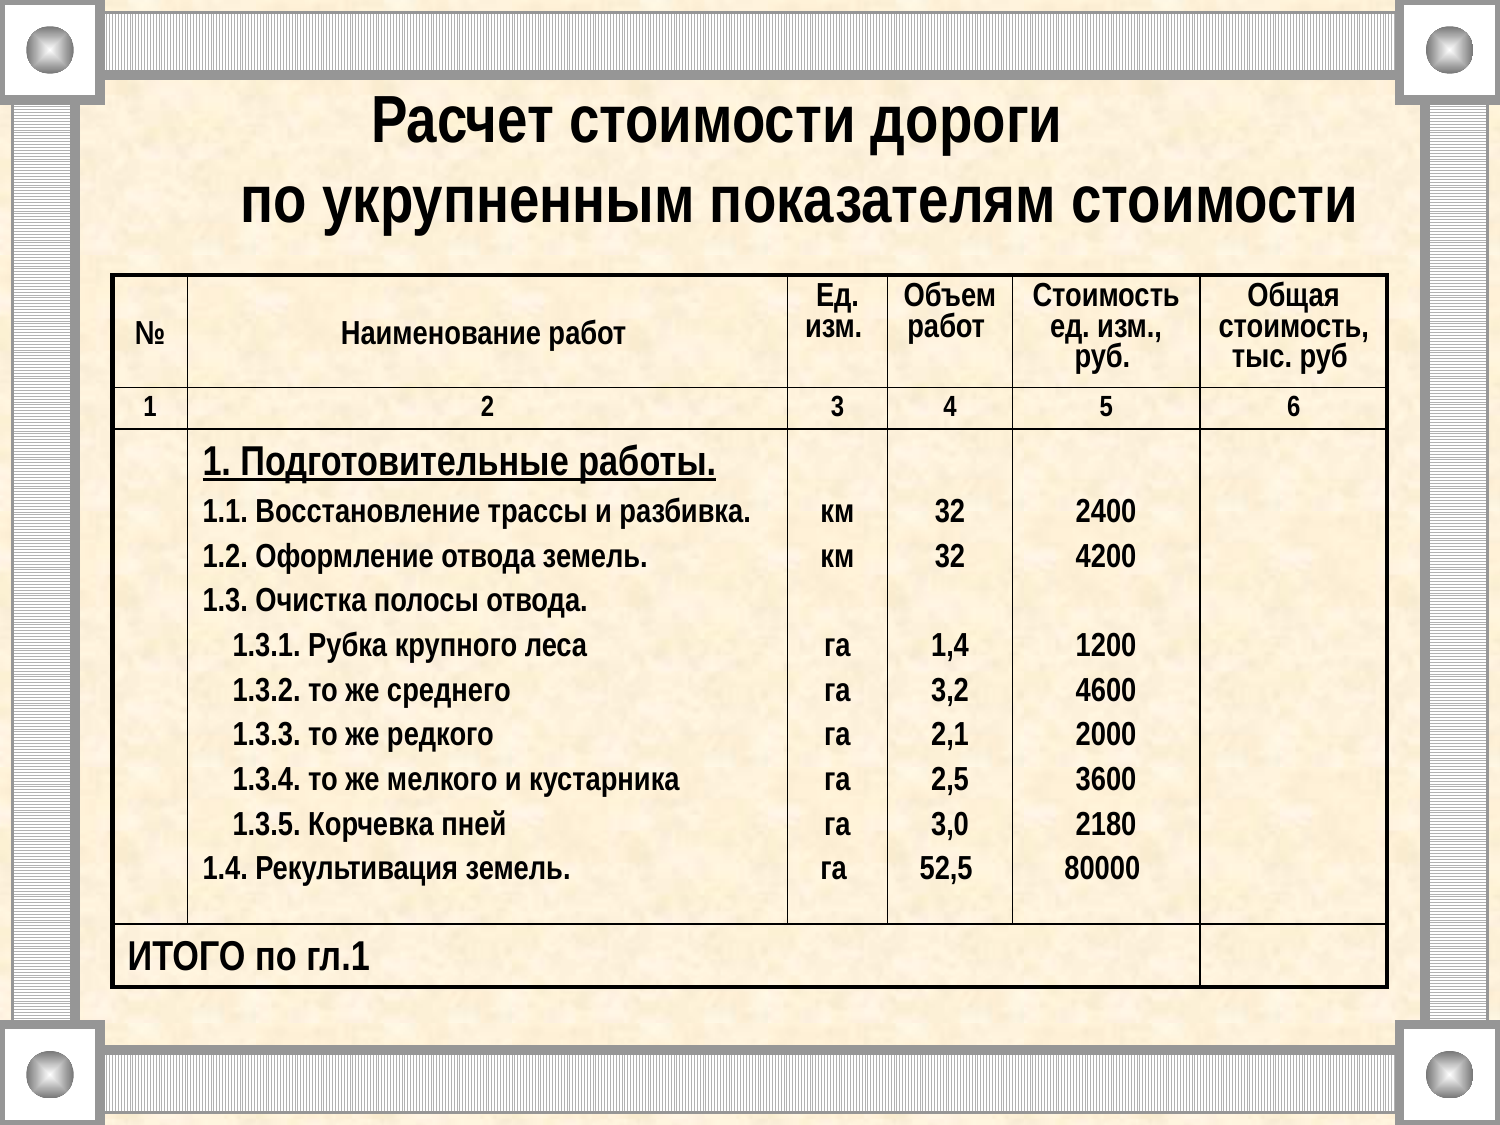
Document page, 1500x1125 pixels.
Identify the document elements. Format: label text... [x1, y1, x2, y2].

table_cell 32 32 1,4 3,2 2,1 2,5 3,0 52,5 [888, 430, 1012, 923]
table_header Ед. изм. [788, 277, 887, 387]
table_header Общая стоимость, тыс. руб [1201, 277, 1385, 387]
title Расчет стоимости дороги по укрупненным показателям стоимости [24, 62, 1426, 251]
picture [0, 105, 11, 1020]
picture [105, 0, 1395, 11]
picture [80, 251, 1420, 1045]
table_cell [1201, 430, 1385, 923]
table_cell [115, 430, 187, 923]
table_cell 6 [1201, 388, 1385, 428]
table_cell 5 [1013, 388, 1199, 428]
picture [105, 1114, 1395, 1125]
table_cell км км га га га га га га [788, 430, 887, 923]
table_header Стоимость ед. изм., руб. [1013, 277, 1199, 387]
table_cell [1201, 925, 1385, 985]
table_cell 1. Подготовительные работы. 1.1. Восстановление трассы и разбивка. 1.2. Оформление отвода земель. 1.3. Очистка полосы отвода. 1.3.1. Рубка крупного леса 1.3.2. то же среднего 1.3.3. то же редкого 1.3.4. то же мелкого и кустарника 1.3.5. Корчевка пней 1.4. Рекультивация земель. [188, 430, 787, 923]
table_cell 3 [788, 388, 887, 428]
picture [1489, 105, 1500, 1020]
table_cell 2 [188, 388, 787, 428]
table_cell 4 [888, 388, 1012, 428]
table_cell 1 [115, 388, 187, 428]
table_header Наименование работ [188, 277, 787, 387]
table_cell ИТОГО по гл.1 [115, 925, 1199, 985]
table_cell 2400 4200 1200 4600 2000 3600 2180 80000 [1013, 430, 1199, 923]
table_header Объем работ [888, 277, 1012, 387]
table_header № [115, 277, 187, 387]
